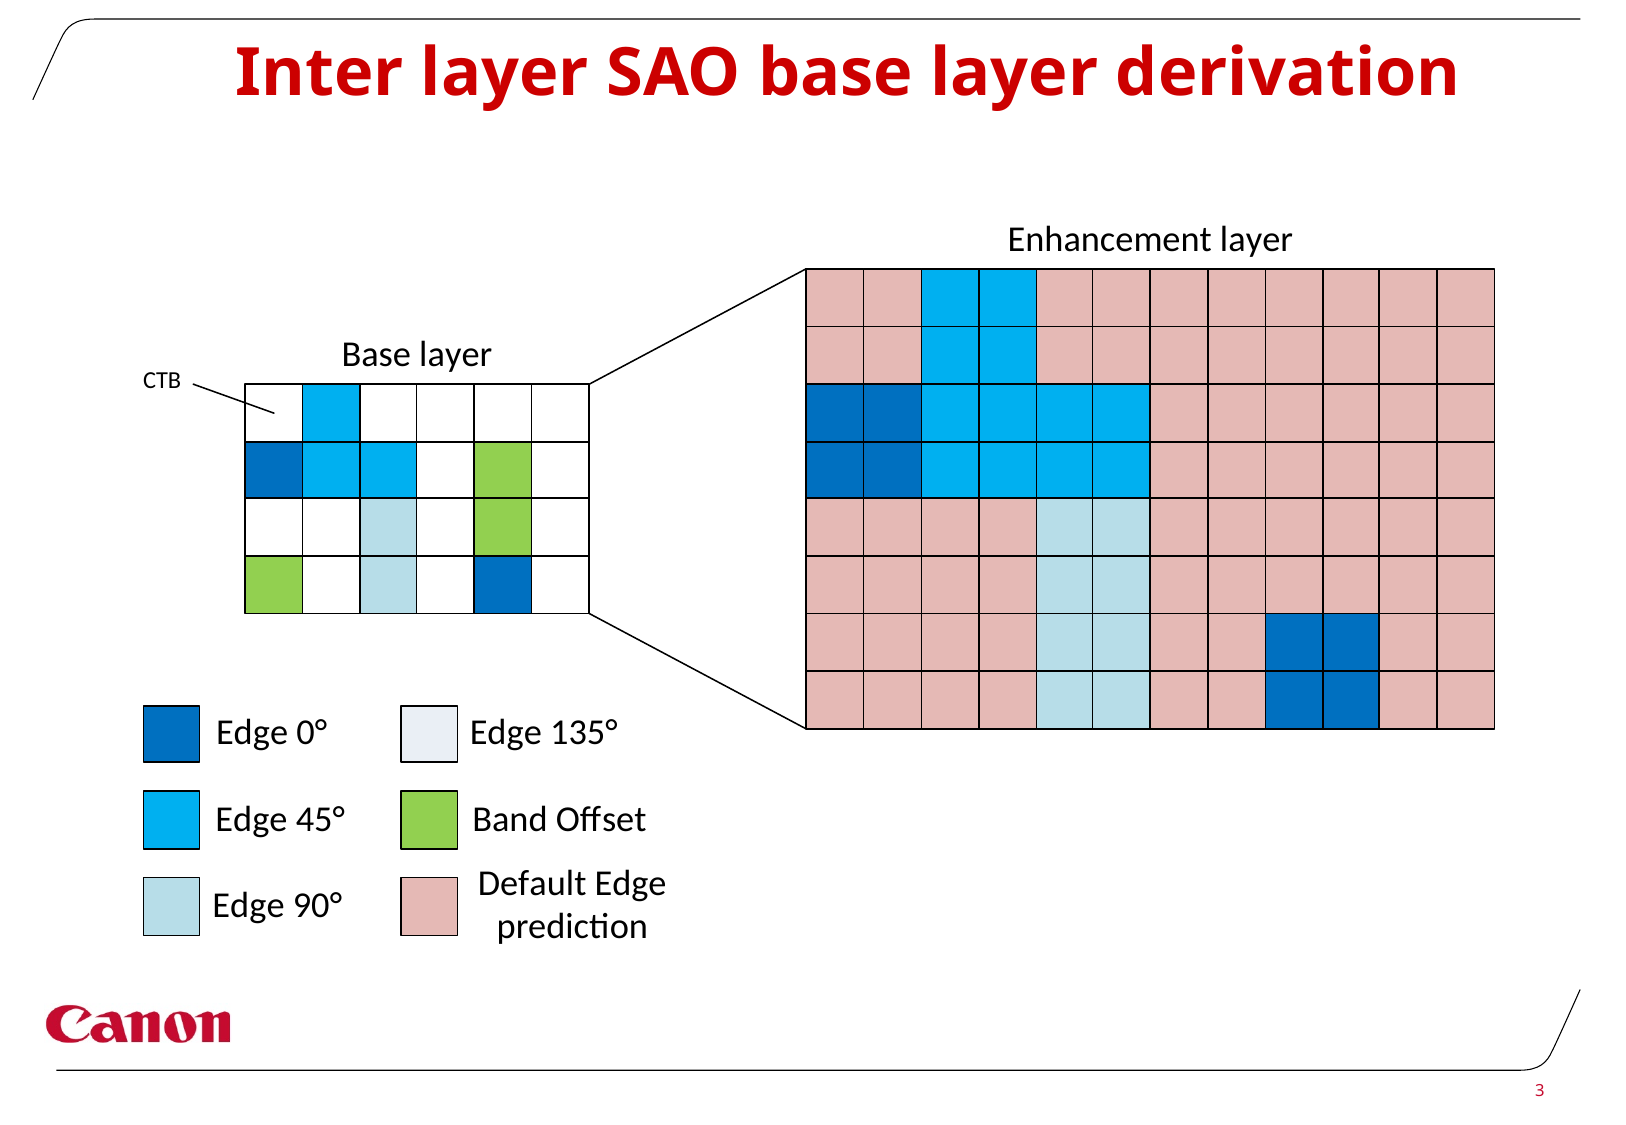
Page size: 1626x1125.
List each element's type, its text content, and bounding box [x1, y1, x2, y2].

title Inter layer SAO base layer derivation [151, 19, 1546, 119]
picture [44, 1003, 232, 1043]
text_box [126, 207, 1499, 953]
slide_number 3 [1414, 1063, 1545, 1103]
